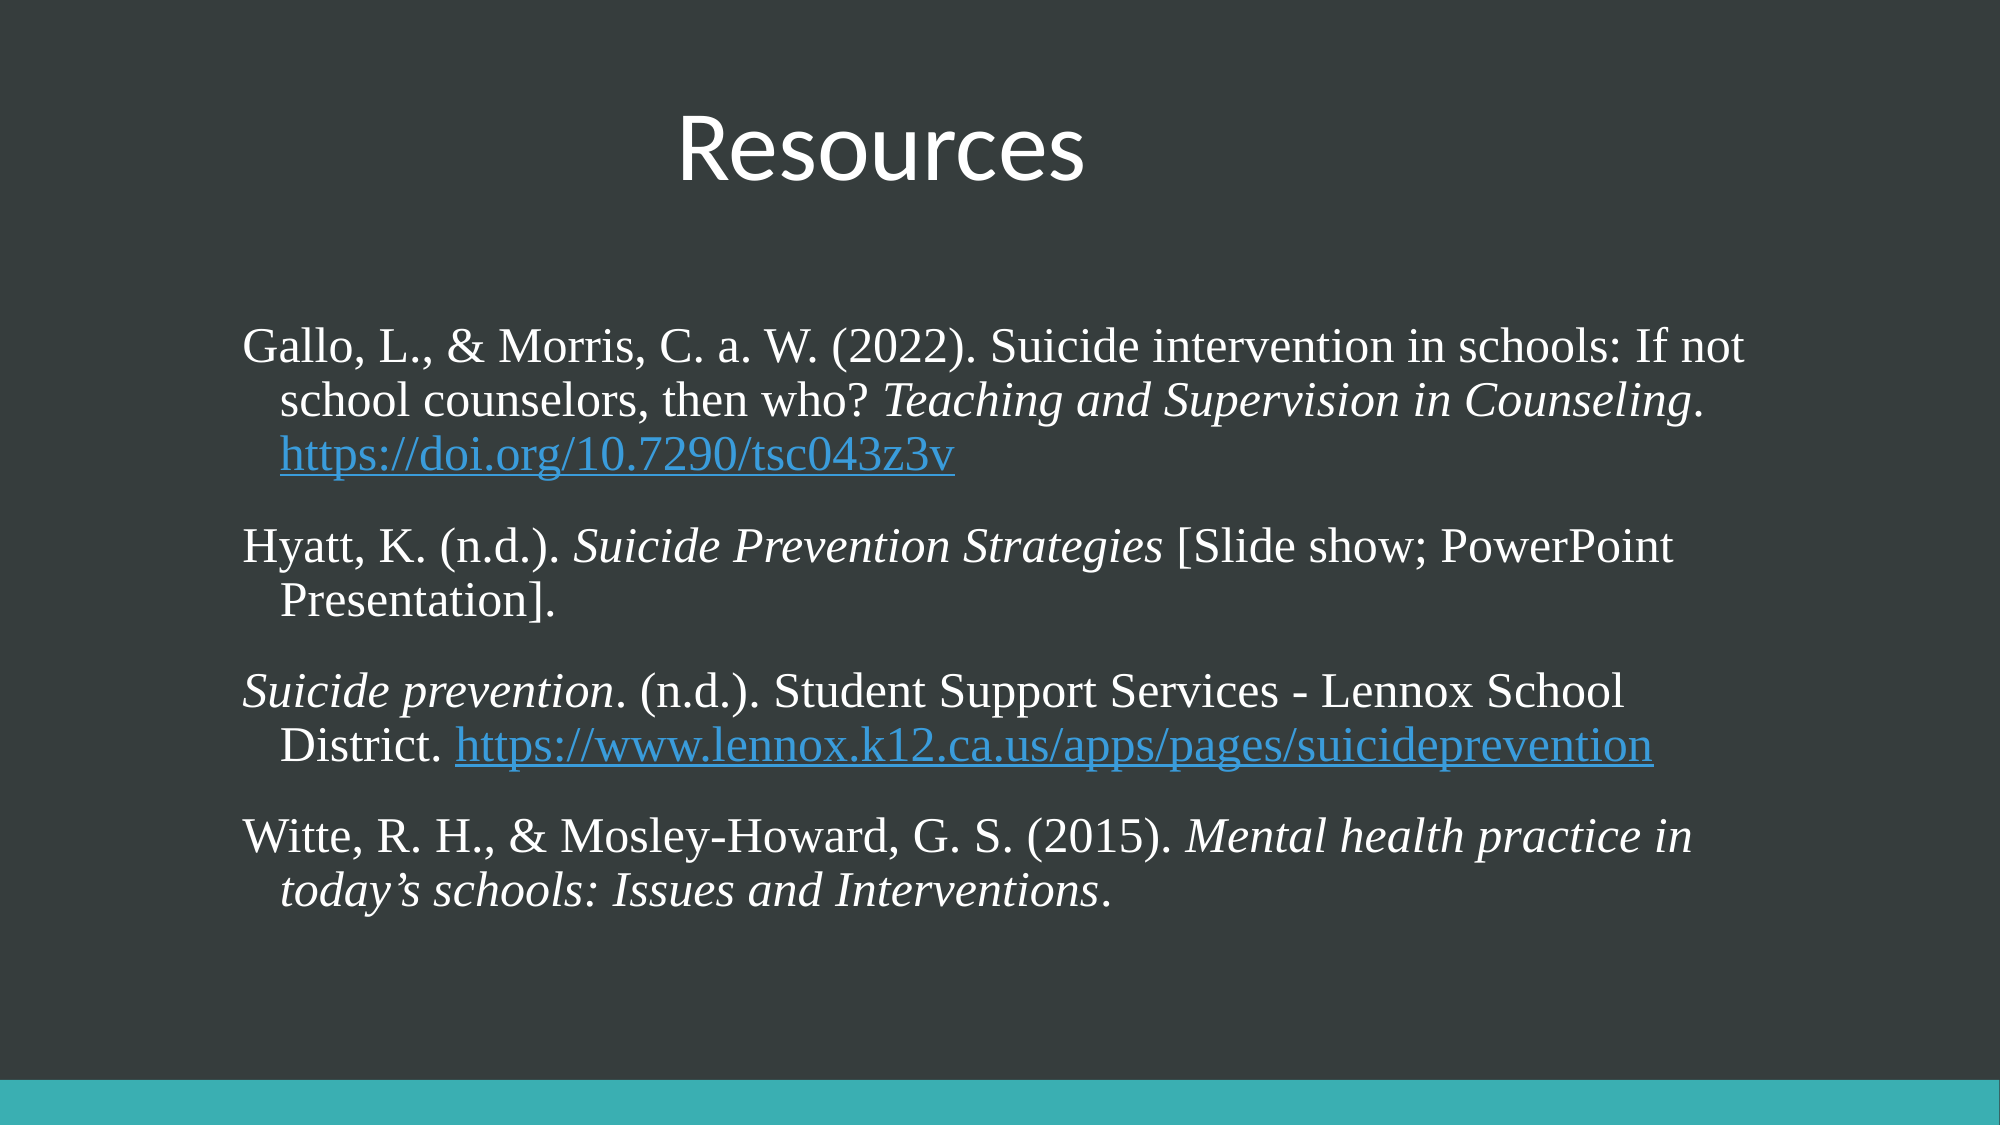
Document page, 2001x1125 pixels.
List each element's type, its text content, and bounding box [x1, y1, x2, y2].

text_box Resources [661, 73, 1491, 209]
list Gallo, L., & Morris, C. a. W. (2022). Suicide intervention in schools: If not school counselors, then who? Teaching and Supervision in Counseling. https://doi.org/10.7290/tsc043z3v Hyatt, K. (n.d.). Suicide Prevention Strategies [Slide show; PowerPoint Presentation]. Suicide prevention. (n.d.). Student Support Services - Lennox School District. https://www.lennox.k12.ca.us/apps/pages/suicideprevention Witte, R. H., & Mosley-Howard, G. S. (2015). Mental health practice in today’s schools: Issues and Interventions. [219, 311, 1780, 990]
